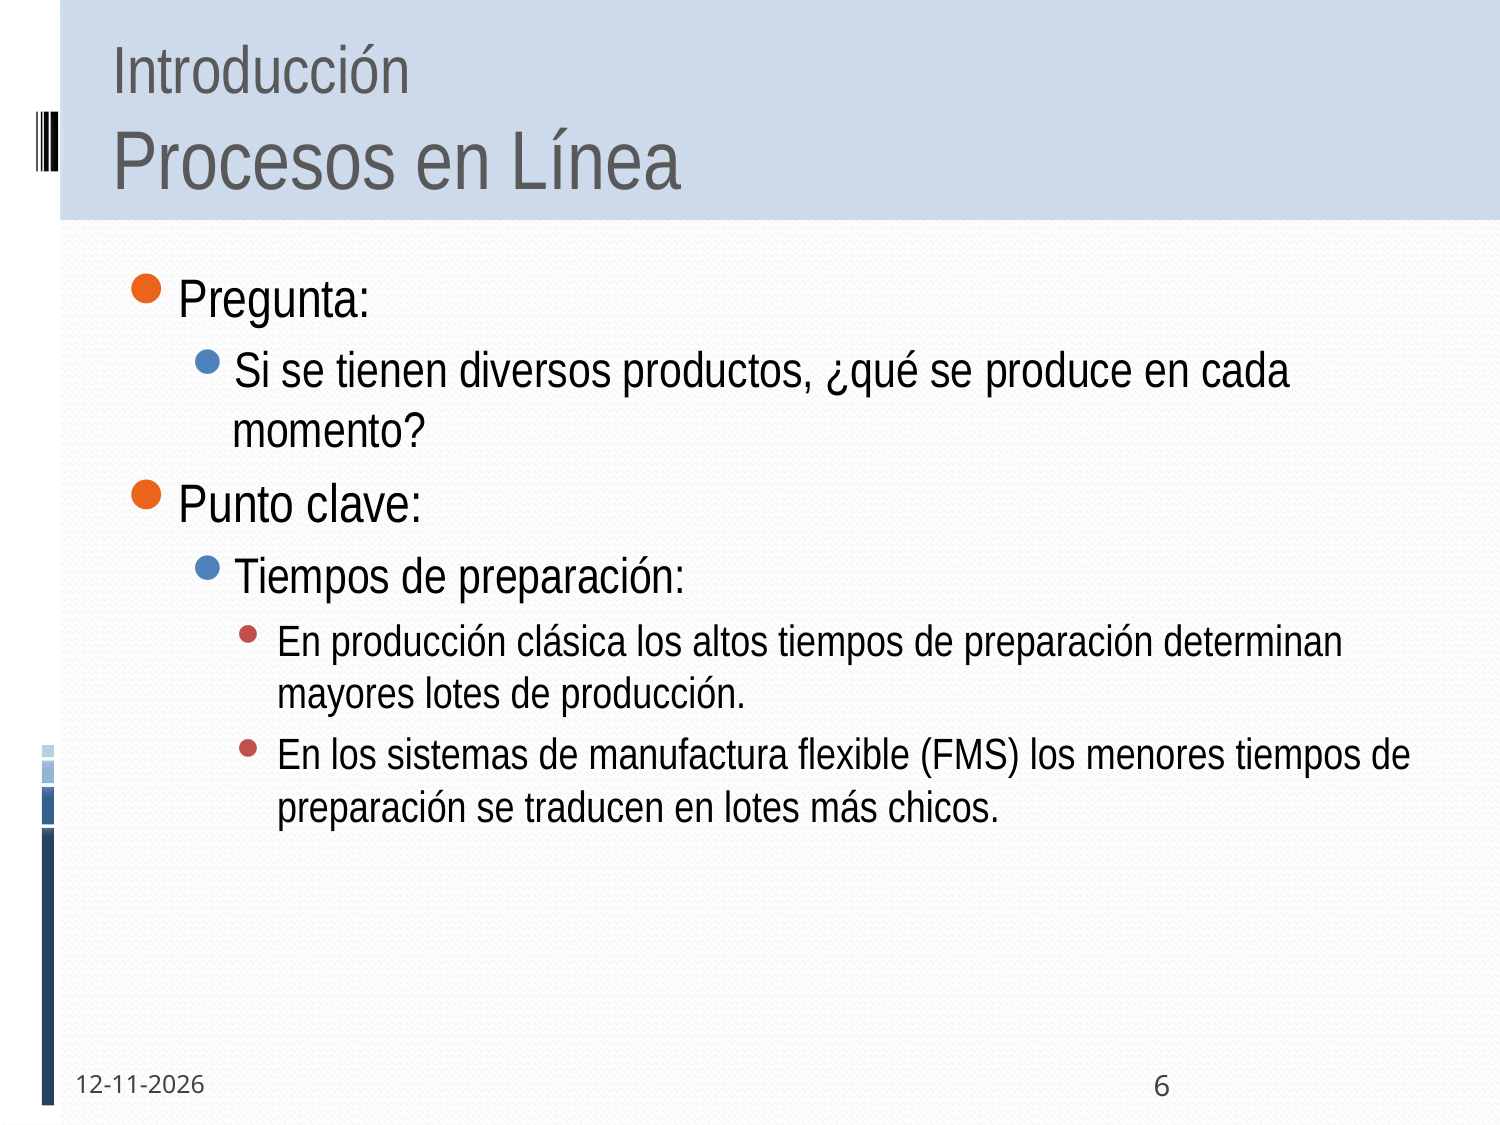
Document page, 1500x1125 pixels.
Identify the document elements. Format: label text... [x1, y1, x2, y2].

slide_number 6 [1045, 1046, 1171, 1107]
list Pregunta: Si se tienen diversos productos, ¿qué se produce en cada momento? Punto clave: Tiempos de preparación: En producción clásica los altos tiempos de preparación determinan mayores lotes de producción. En los sistemas de manufactura flexible (FMS) los menores tiempos de preparación se traducen en lotes más chicos. [111, 255, 1436, 1038]
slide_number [75, 1042, 243, 1103]
title Introducción Procesos en Línea [111, 18, 1436, 207]
